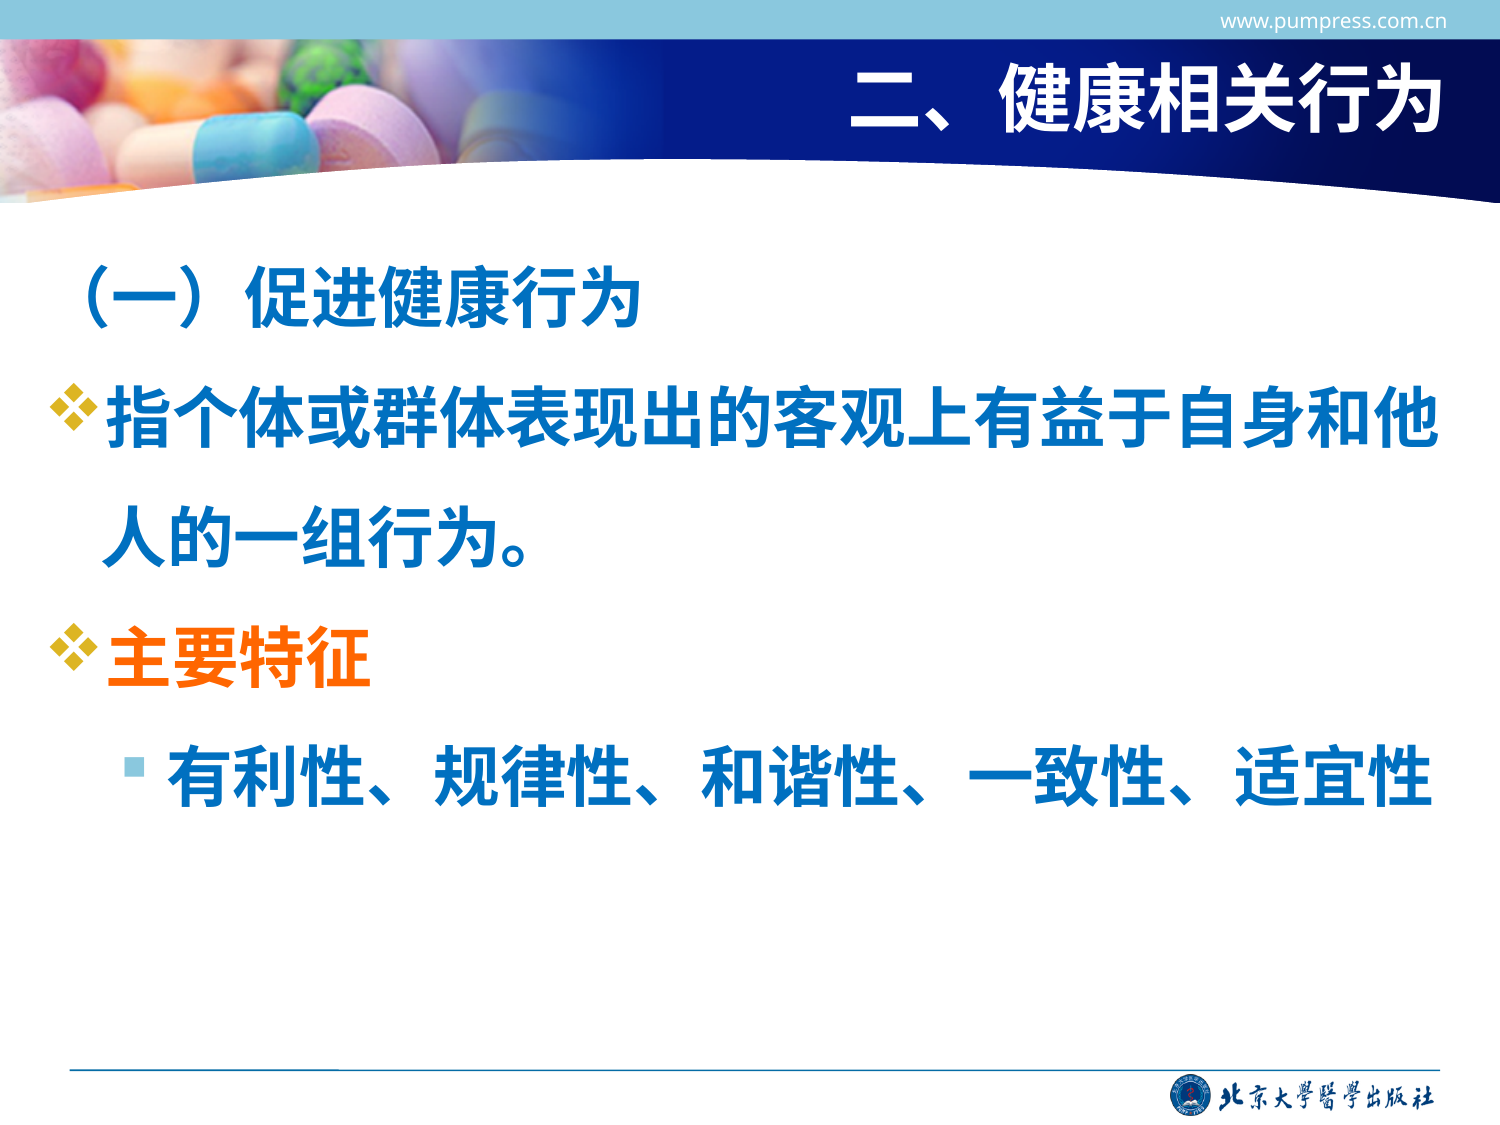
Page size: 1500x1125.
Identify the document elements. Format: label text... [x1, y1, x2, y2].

picture [1170, 1074, 1436, 1118]
slide_number www.pumpress.com.cn [1024, 0, 1463, 38]
list （一）促进健康行为 指个体或群体表现出的客观上有益于自身和他人的一组行为。 主要特征 有利性、规律性、和谐性、一致性、适宜性 [29, 207, 1463, 1026]
title 二、健康相关行为 [137, 49, 1463, 143]
picture [0, 40, 1500, 203]
